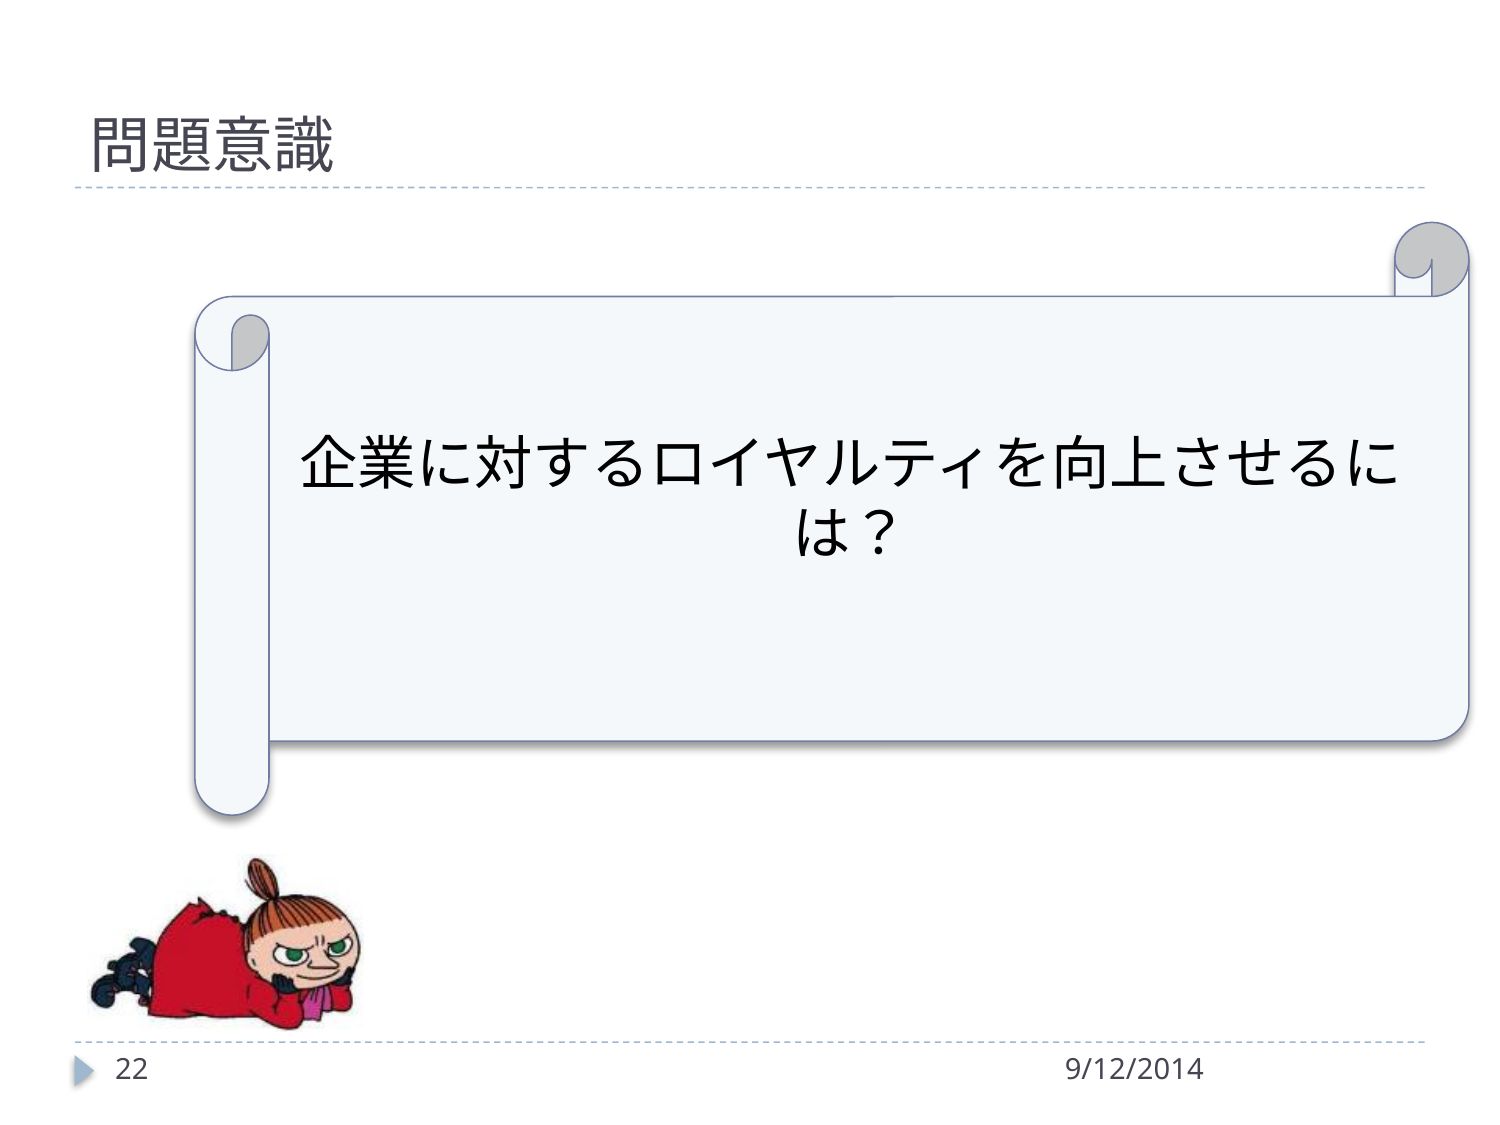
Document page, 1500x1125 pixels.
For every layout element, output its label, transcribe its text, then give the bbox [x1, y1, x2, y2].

picture [87, 854, 364, 1033]
title 問題意識 [75, 24, 1425, 188]
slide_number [1050, 1042, 1426, 1103]
slide_number 22 [100, 1042, 426, 1103]
text_box 企業に対するロイヤルティを向上させるには？ [194, 221, 1470, 816]
